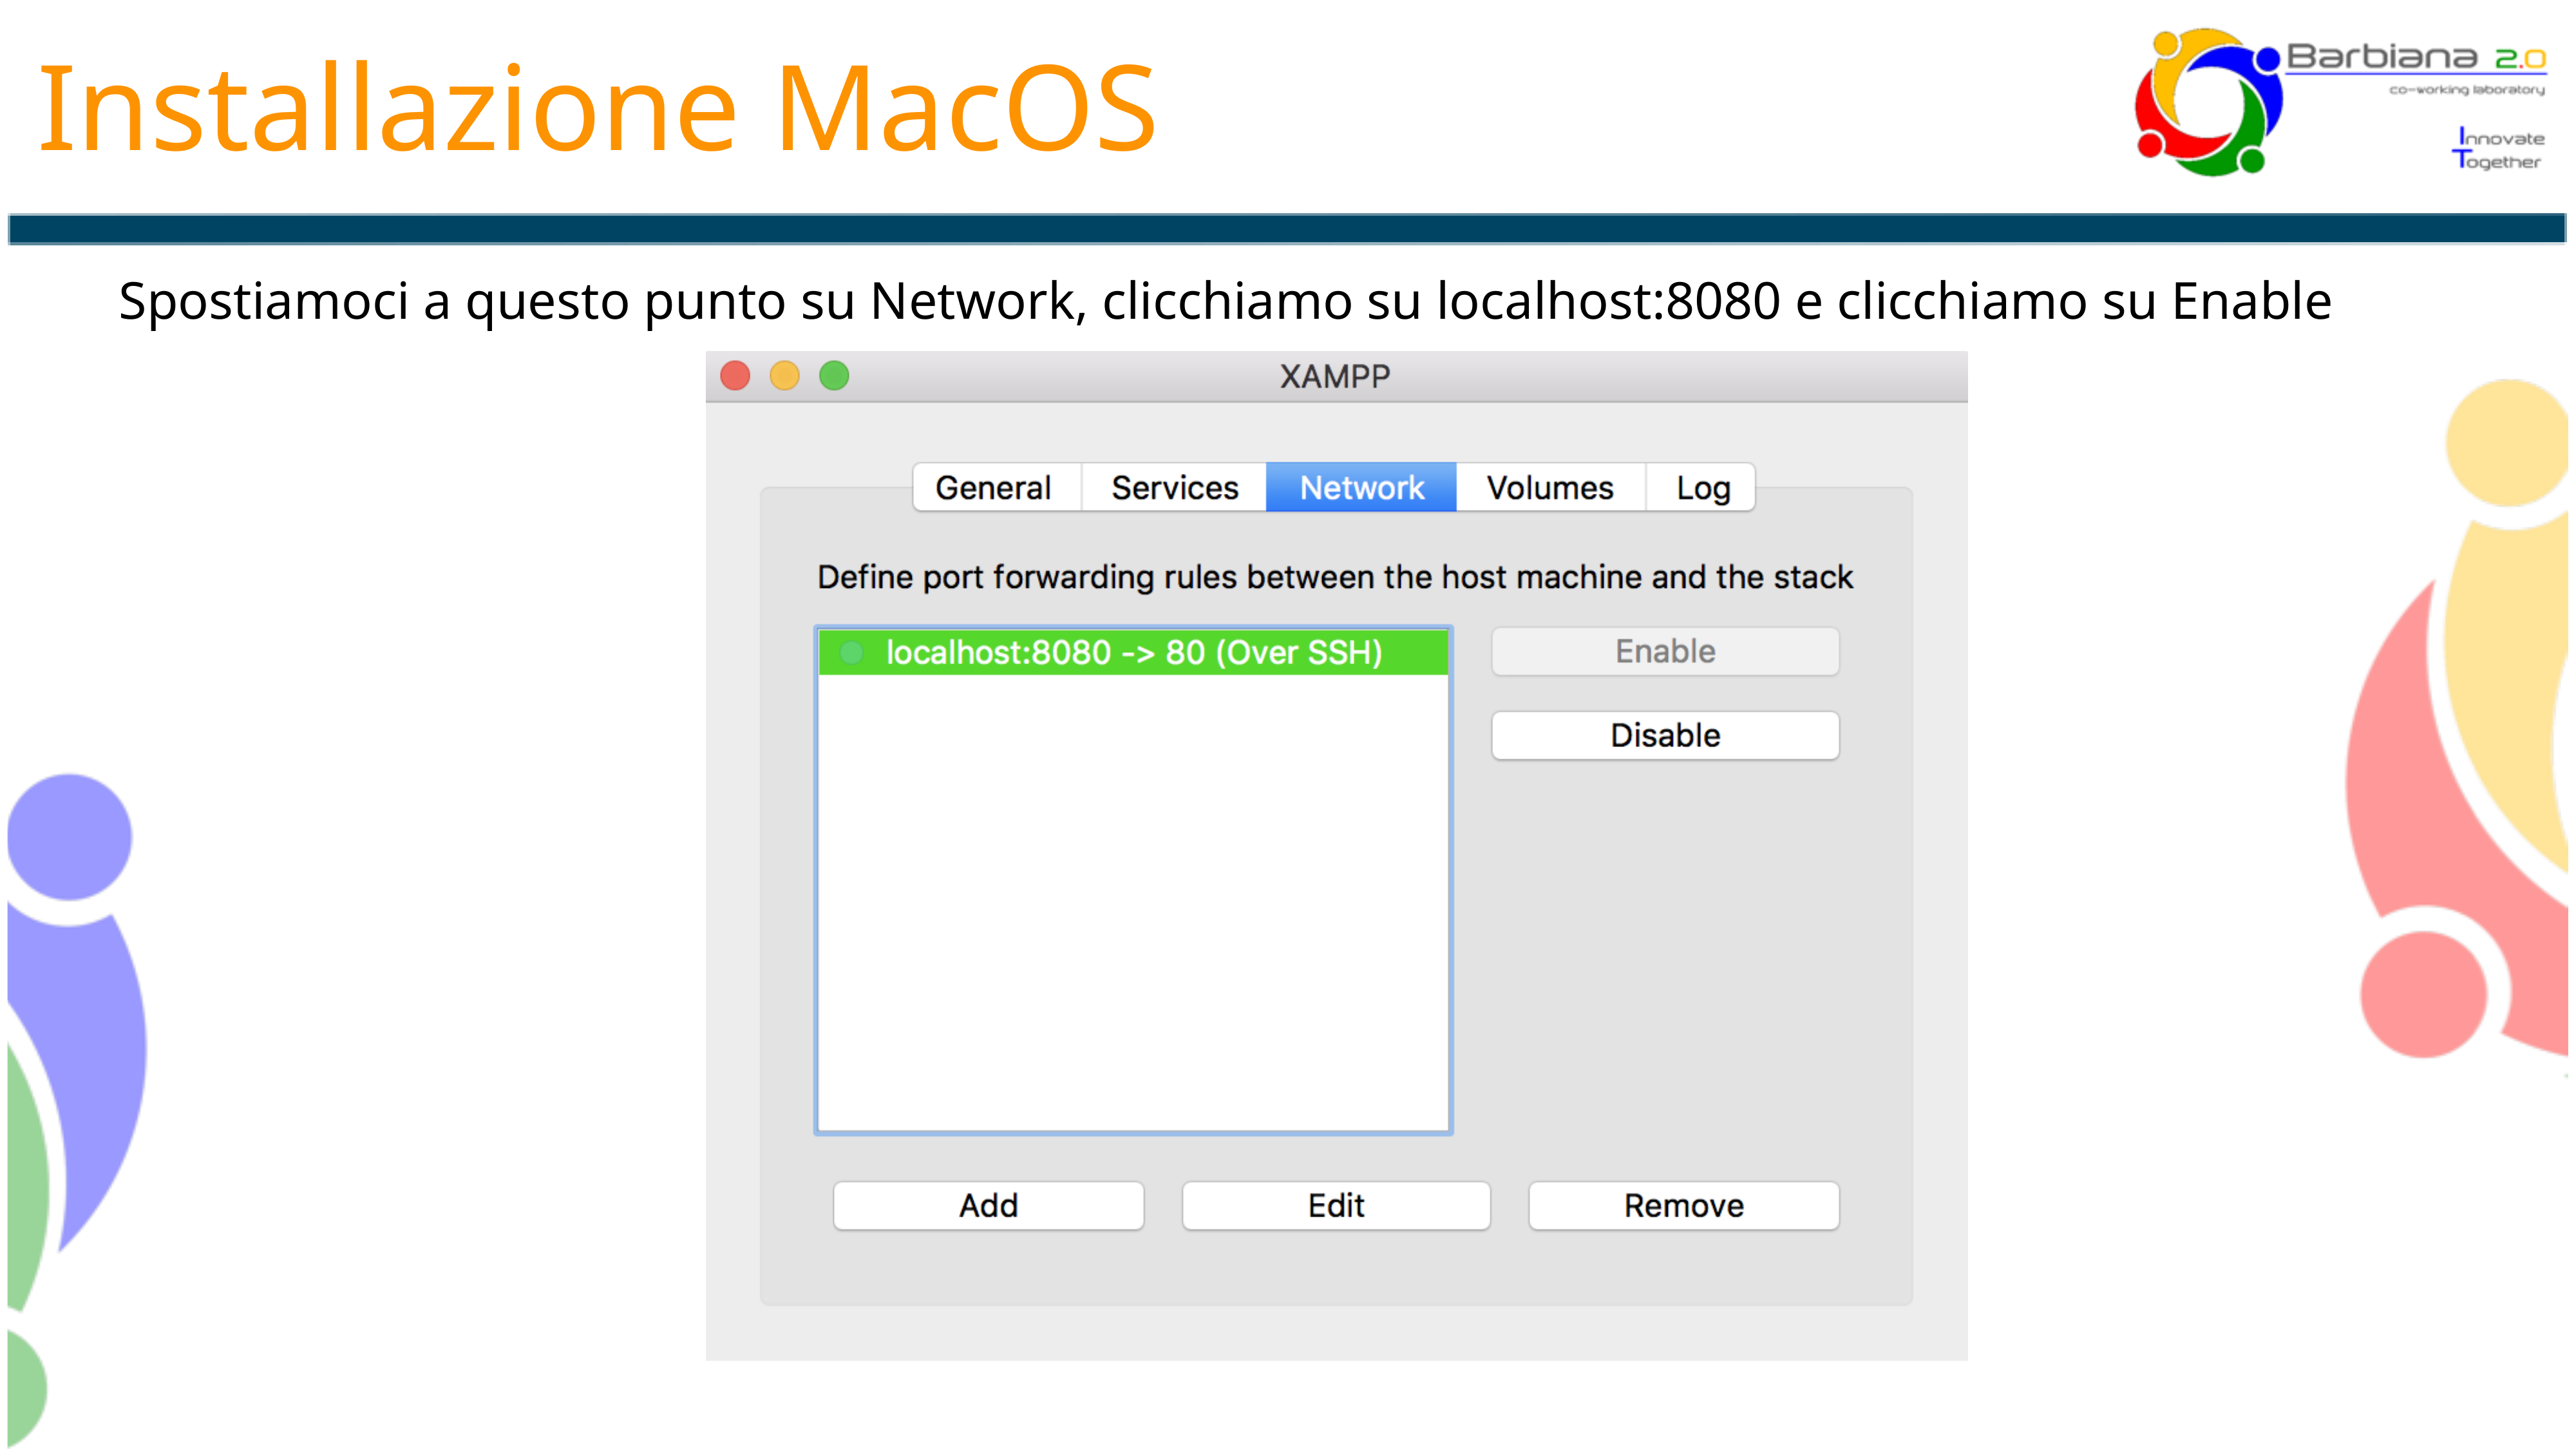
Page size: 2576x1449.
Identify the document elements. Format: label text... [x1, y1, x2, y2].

picture [2121, 9, 2568, 196]
picture [7, 645, 158, 1449]
title Installazione MacOS [31, 25, 2111, 180]
picture [8, 213, 2576, 245]
text_box Spostiamoci a questo punto su Network, clicchiamo su localhost:8080 e clicchiamo su Enable [61, 263, 2392, 335]
picture [706, 351, 1969, 1361]
picture [2121, 364, 2568, 1238]
